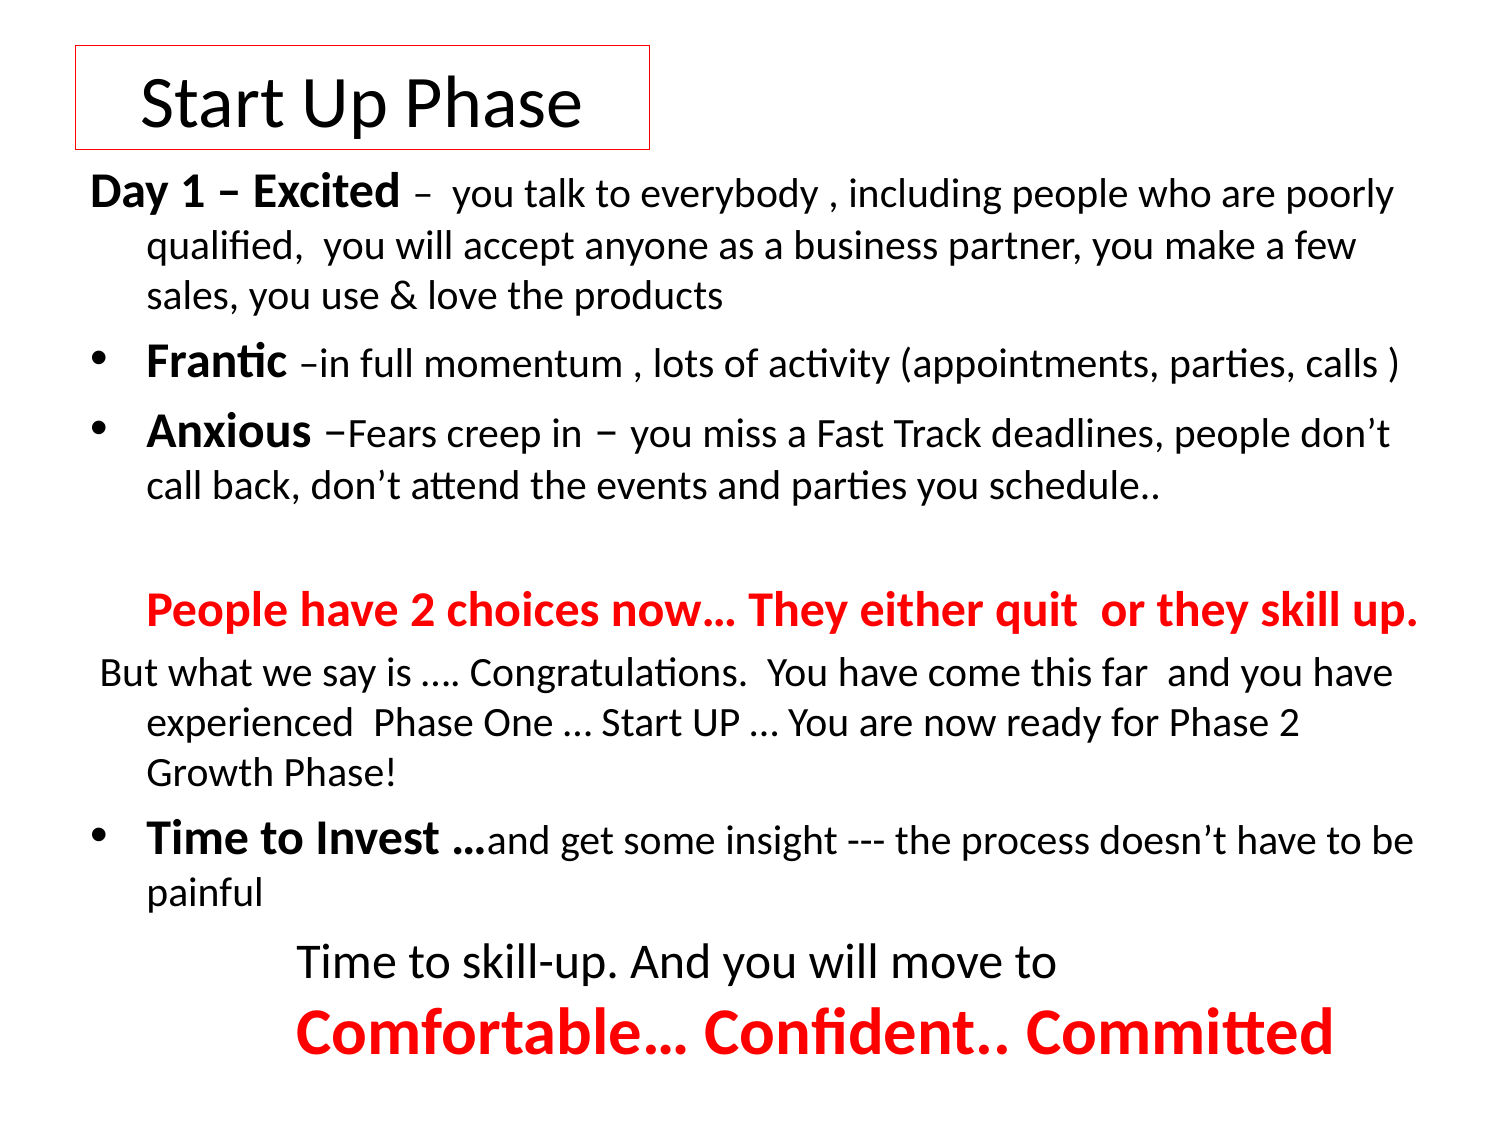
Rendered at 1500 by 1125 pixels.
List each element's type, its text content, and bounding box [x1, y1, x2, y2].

title Start Up Phase [75, 45, 650, 149]
list Day 1 – Excited – you talk to everybody , including people who are poorly qualified, you will accept anyone as a business partner, you make a few sales, you use & love the products Frantic –in full momentum , lots of activity (appointments, parties, calls ) Anxious –Fears creep in – you miss a Fast Track deadlines, people don’t call back, don’t attend the events and parties you schedule.. People have 2 choices now… They either quit or they skill up. But what we say is …. Congratulations. You have come this far and you have experienced Phase One … Start UP … You are now ready for Phase 2 Growth Phase! Time to Invest …and get some insight --- the process doesn’t have to be painful Time to skill-up. And you will move to Comfortable… Confident.. Committed [75, 149, 1450, 1088]
